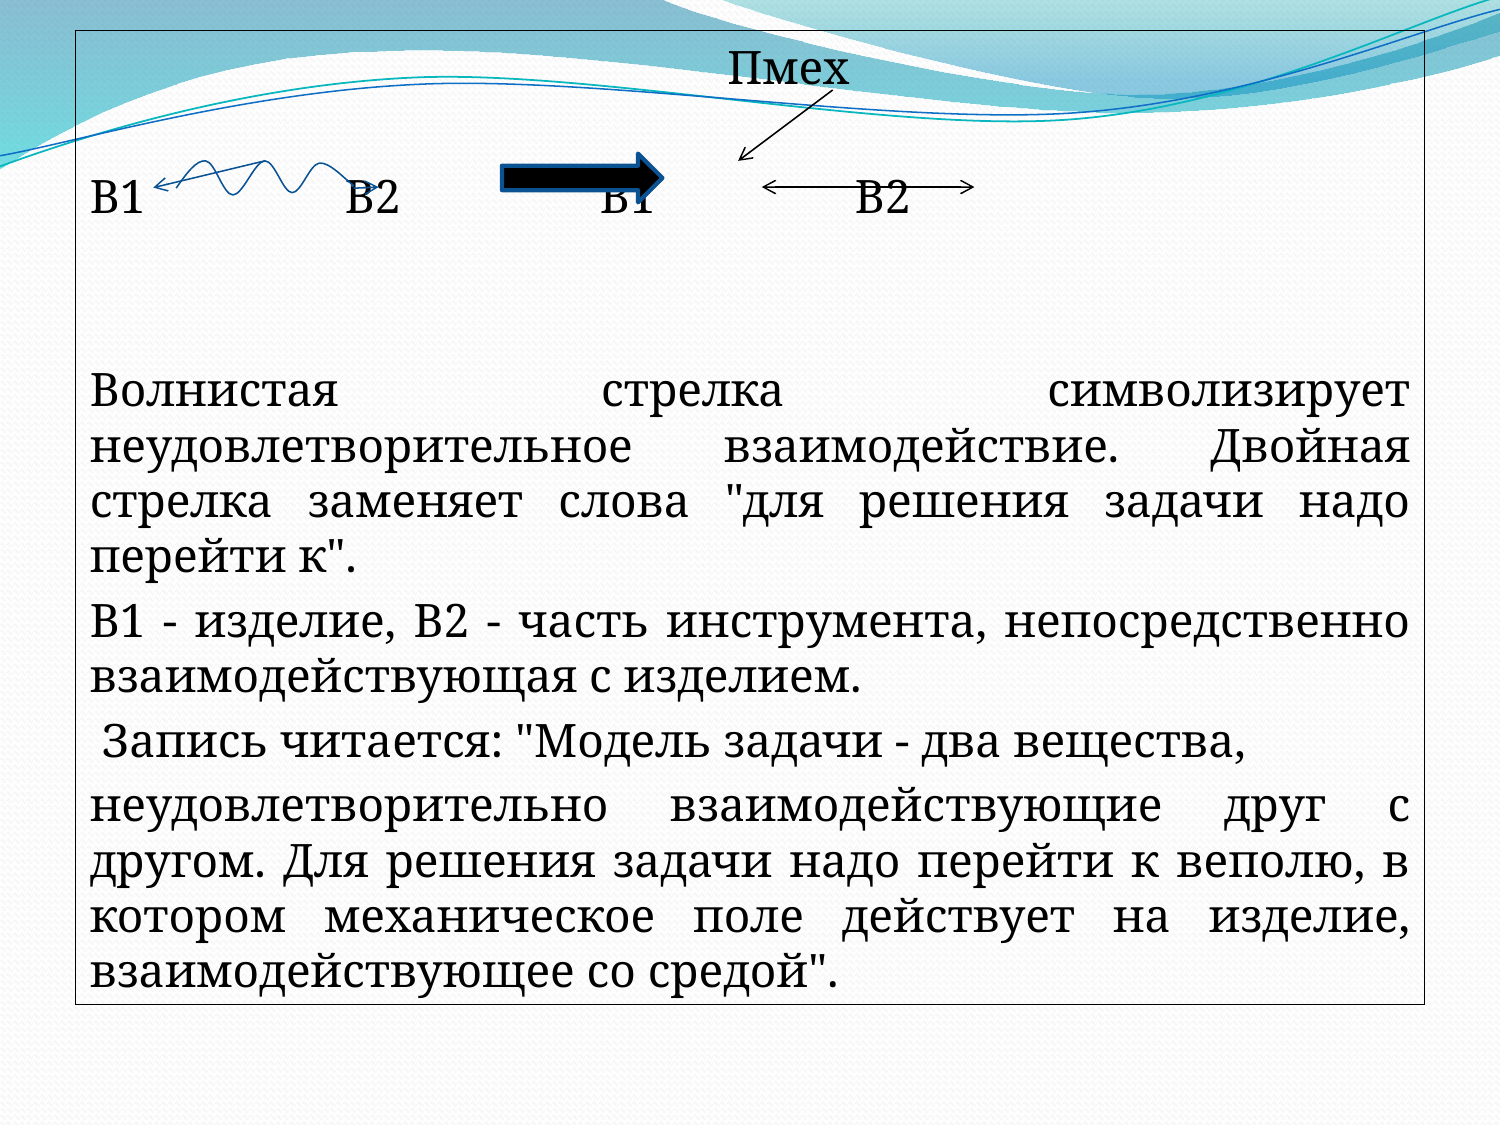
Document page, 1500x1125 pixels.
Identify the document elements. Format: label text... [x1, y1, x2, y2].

list Пмех В1 В2 В1 В2 Волнистая стрелка символизирует неудовлетворительное взаимодействие. Двойная стрелка заменяет слова "для решения задачи надо перейти к". В1 - изделие, B2 - часть инструмента, непосредственно взаимодействующая с изделием. Запись читается: "Модель задачи - два вещества, неудовлетворительно взаимодействующие друг с другом. Для решения задачи надо перейти к веполю, в котором механическое поле действует на изделие, взаимодействующее со средой". [75, 30, 1425, 1005]
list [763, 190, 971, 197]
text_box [737, 89, 833, 162]
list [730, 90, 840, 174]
text_box [499, 151, 665, 205]
text_box [175, 160, 355, 196]
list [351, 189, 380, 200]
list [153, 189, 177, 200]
